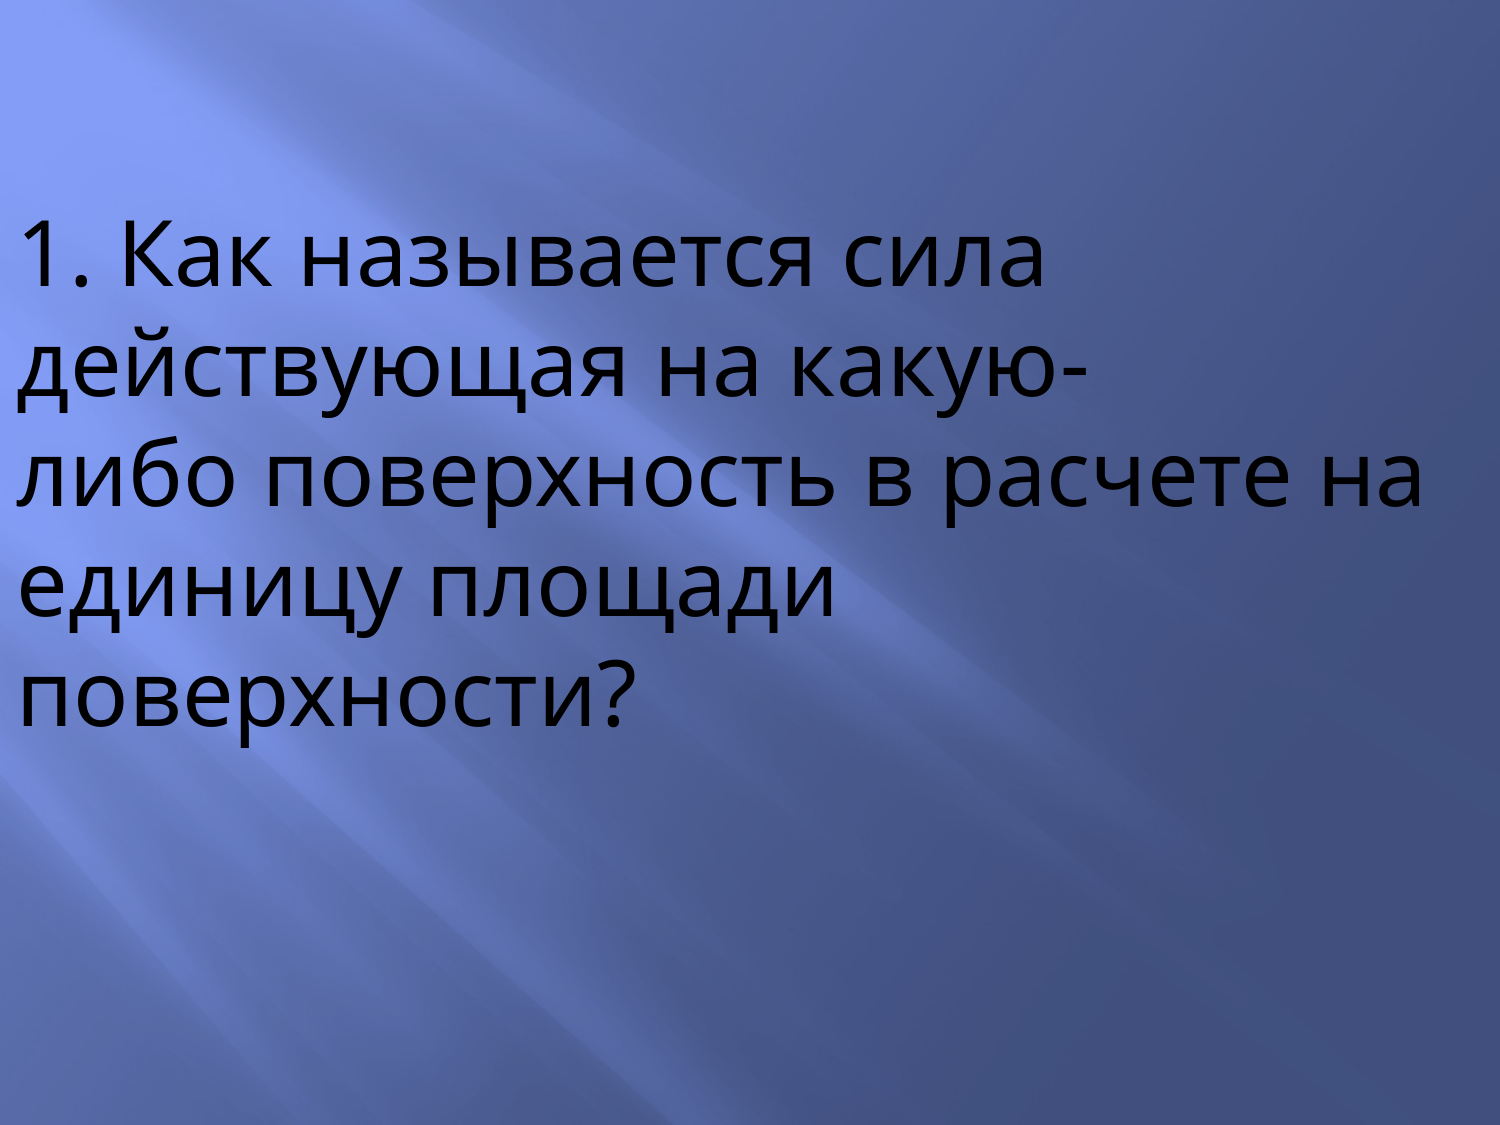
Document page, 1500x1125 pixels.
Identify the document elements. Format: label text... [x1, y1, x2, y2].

text_box 1. Как называется сила действующая на какую-либо поверхность в расчете на единицу площади поверхности? [2, 187, 1483, 753]
